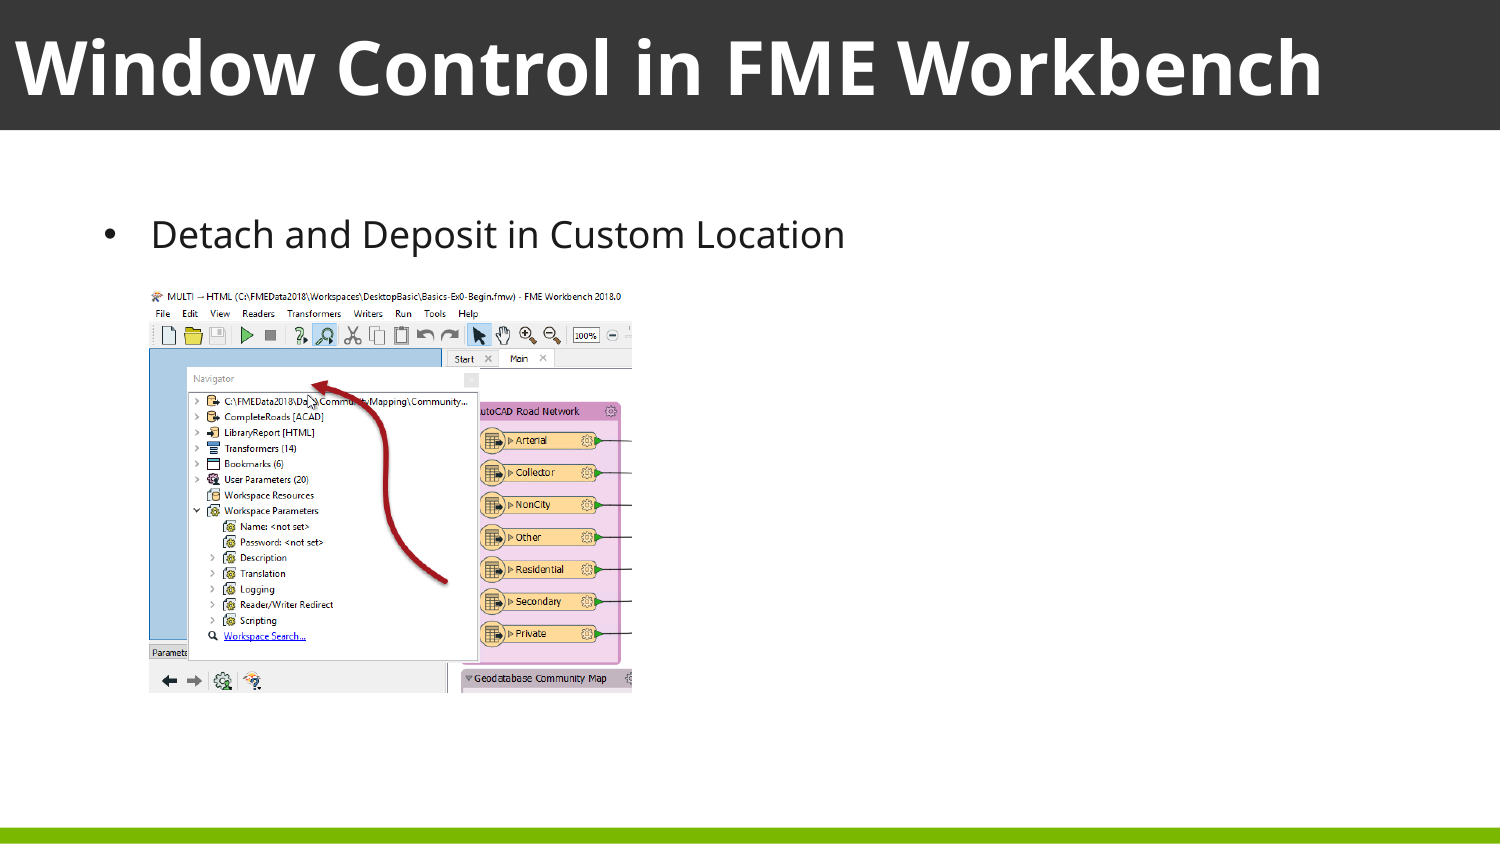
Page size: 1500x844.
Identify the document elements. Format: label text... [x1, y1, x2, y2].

list Detach and Deposit in Custom Location [51, 189, 1203, 267]
picture [149, 287, 633, 693]
text_box Window Control in FME Workbench [0, 0, 1500, 131]
